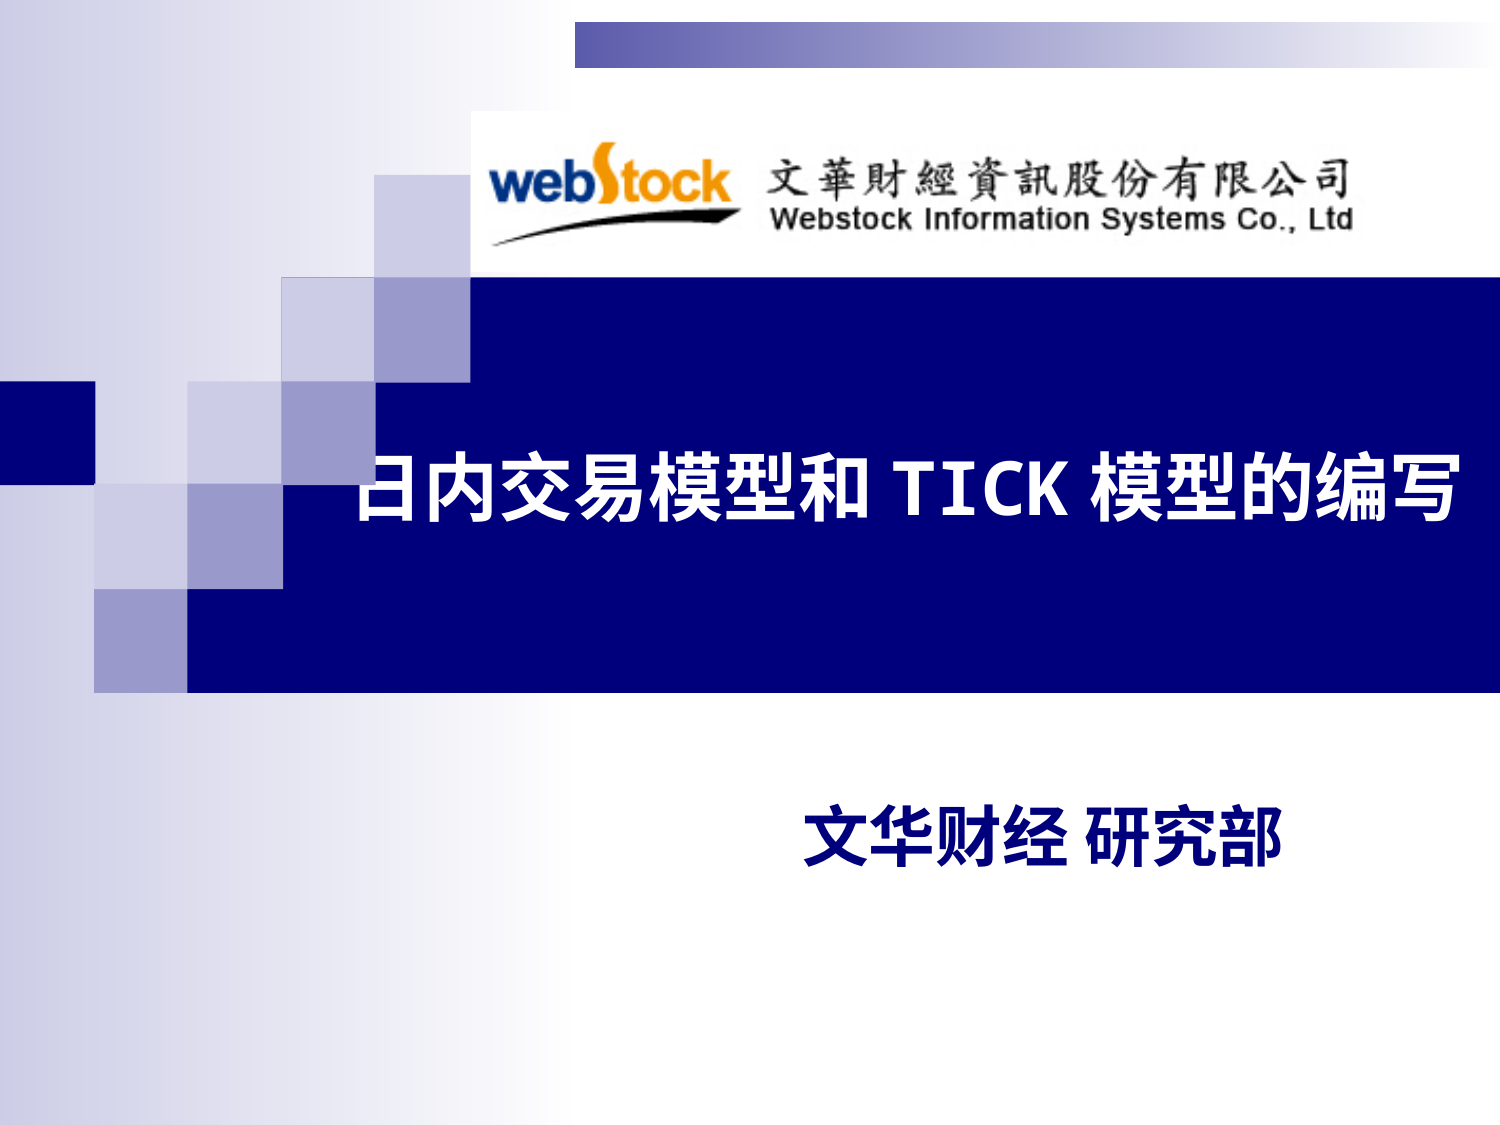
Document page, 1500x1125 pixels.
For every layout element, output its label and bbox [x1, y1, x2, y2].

text_box [0, 0, 1500, 1125]
picture [471, 111, 1393, 273]
